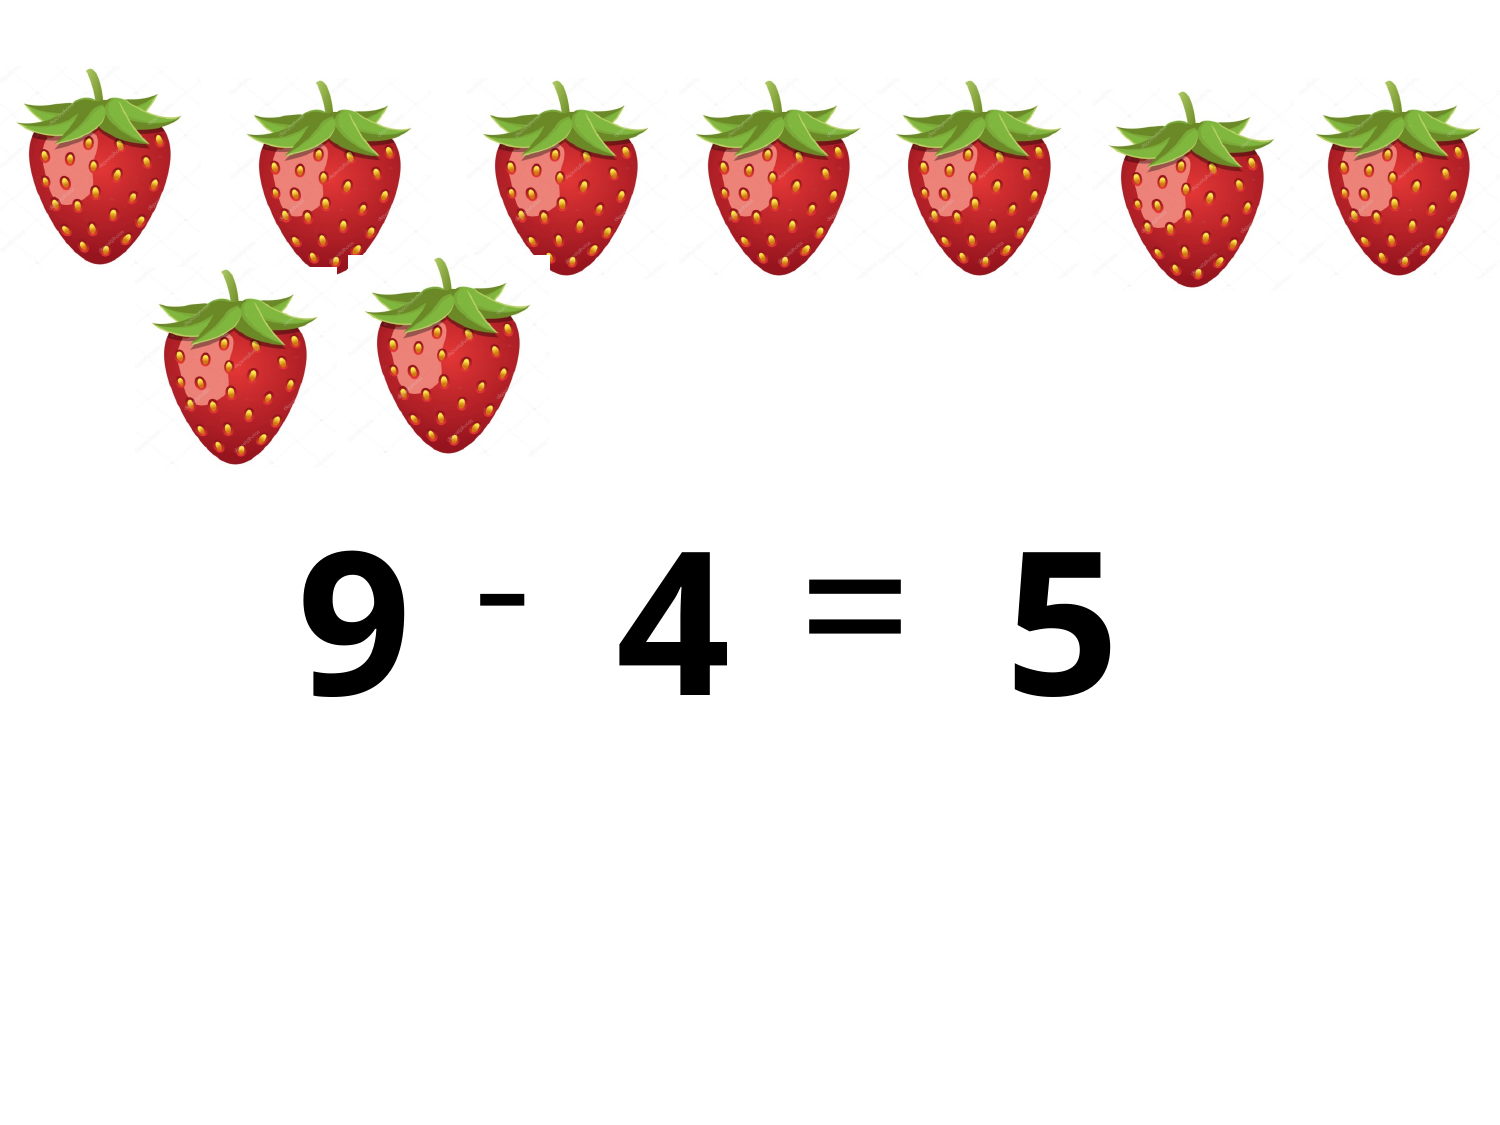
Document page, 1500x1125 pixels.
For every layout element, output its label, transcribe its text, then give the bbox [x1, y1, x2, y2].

picture [0, 66, 668, 469]
text_box 5 [938, 468, 1187, 764]
picture [678, 77, 1081, 280]
picture [1298, 77, 1500, 280]
picture [1092, 89, 1294, 291]
text_box 9 [230, 468, 479, 764]
text_box 4 [549, 468, 798, 764]
text_box = [749, 444, 963, 752]
text_box – [419, 515, 549, 657]
